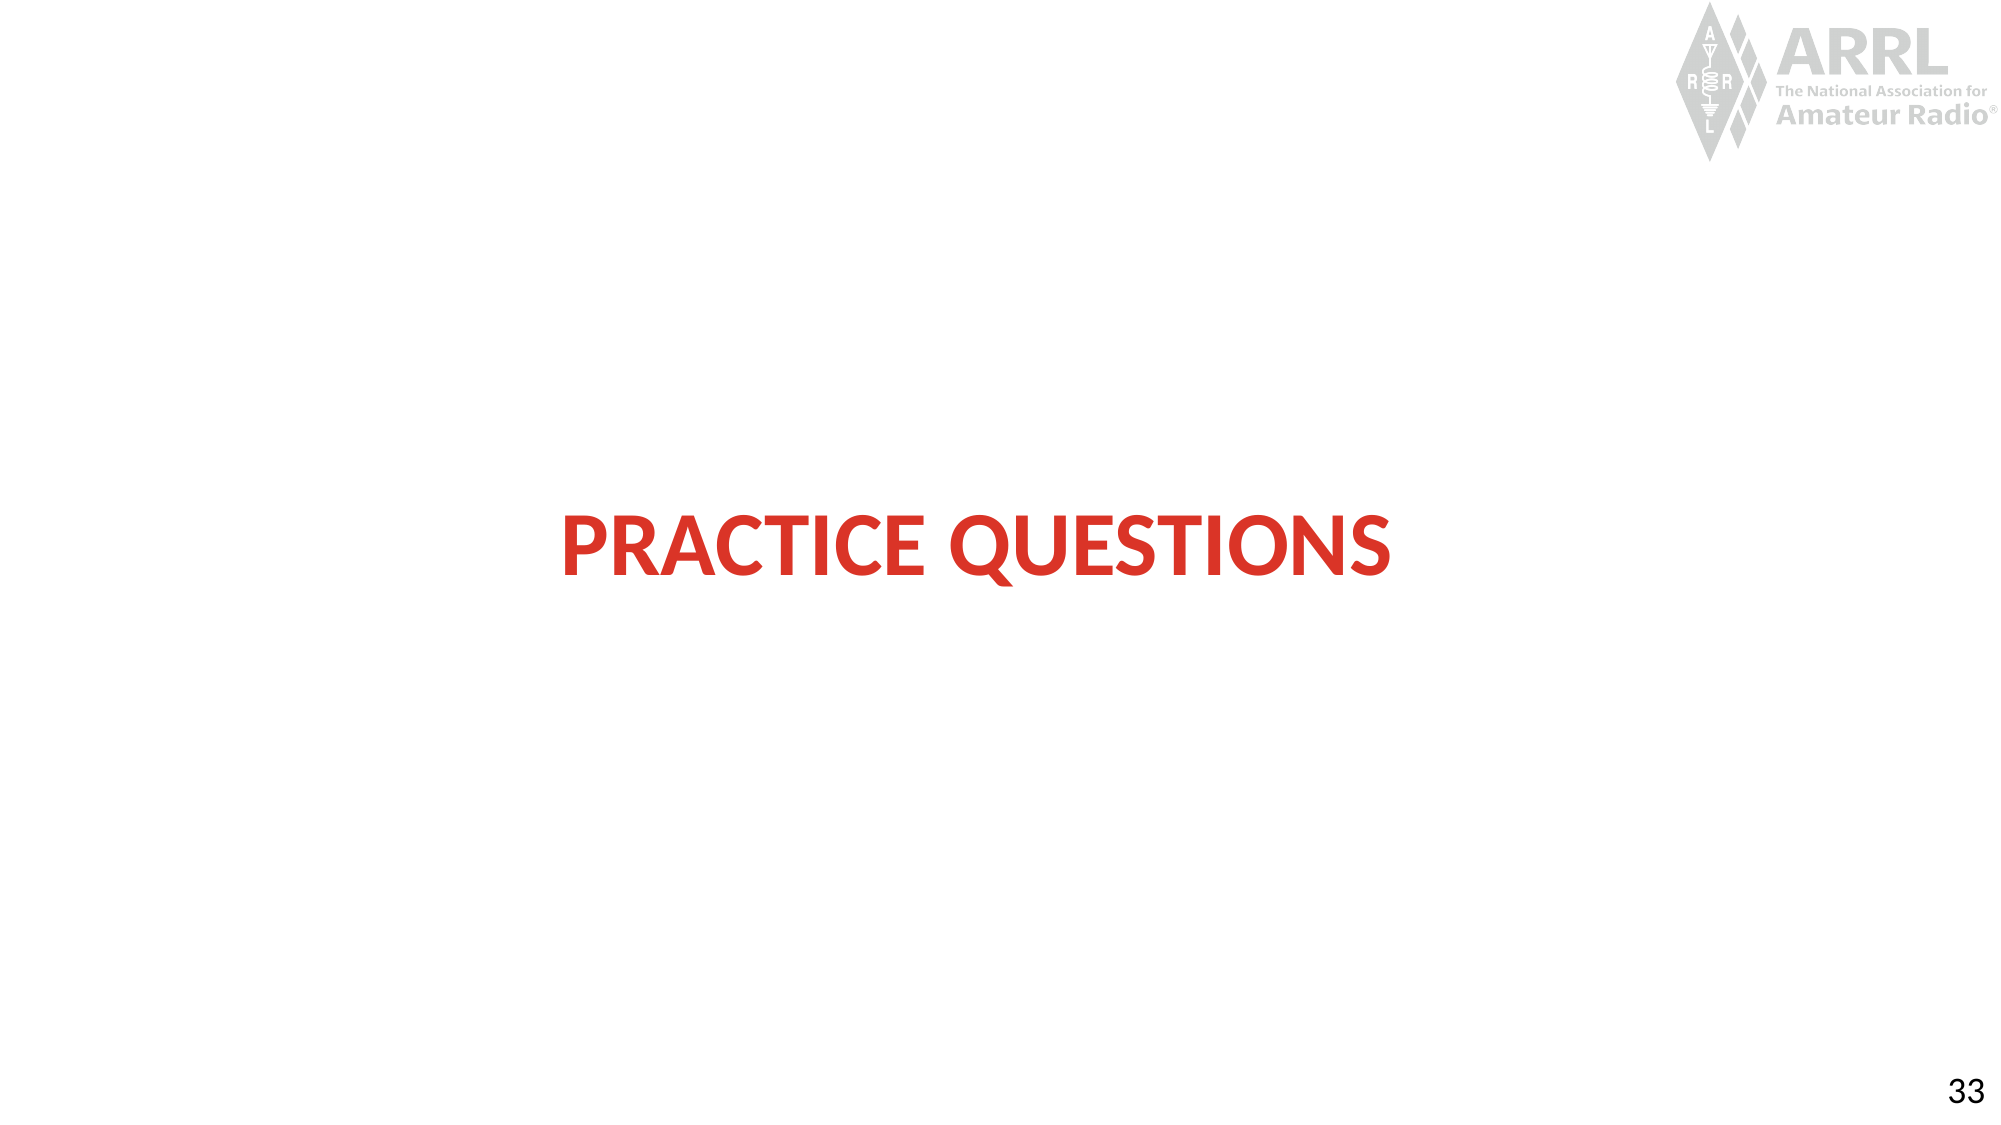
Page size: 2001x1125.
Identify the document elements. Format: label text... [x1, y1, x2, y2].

title PRACTICE QUESTIONS [114, 437, 1840, 655]
picture [1674, 0, 2000, 164]
